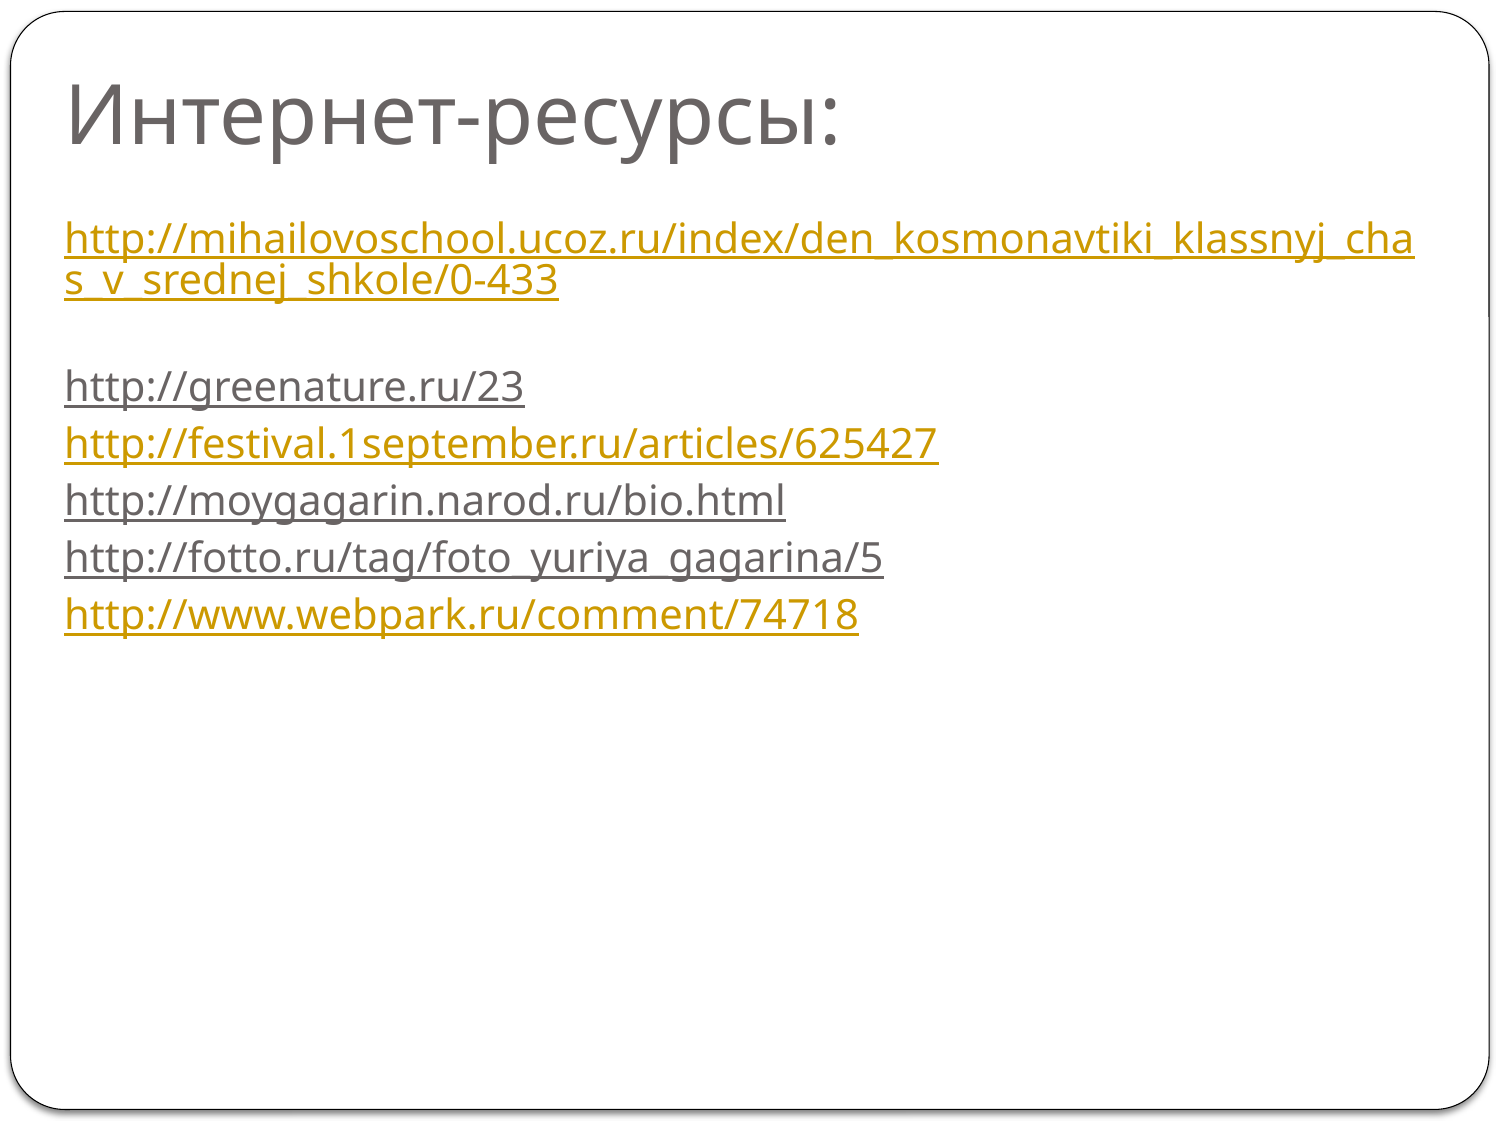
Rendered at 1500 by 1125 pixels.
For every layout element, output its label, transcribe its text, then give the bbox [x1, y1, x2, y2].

title Интернет-ресурсы: http://mihailovoschool.ucoz.ru/index/den_kosmonavtiki_klassnyj_chas_v_srednej_shkole/0-433 http://greenature.ru/23 http://festival.1september.ru/articles/625427 http://moygagarin.narod.ru/bio.html http://fotto.ru/tag/foto_yuriya_gagarina/5 http://www.webpark.ru/comment/74718 [49, 78, 1446, 1094]
